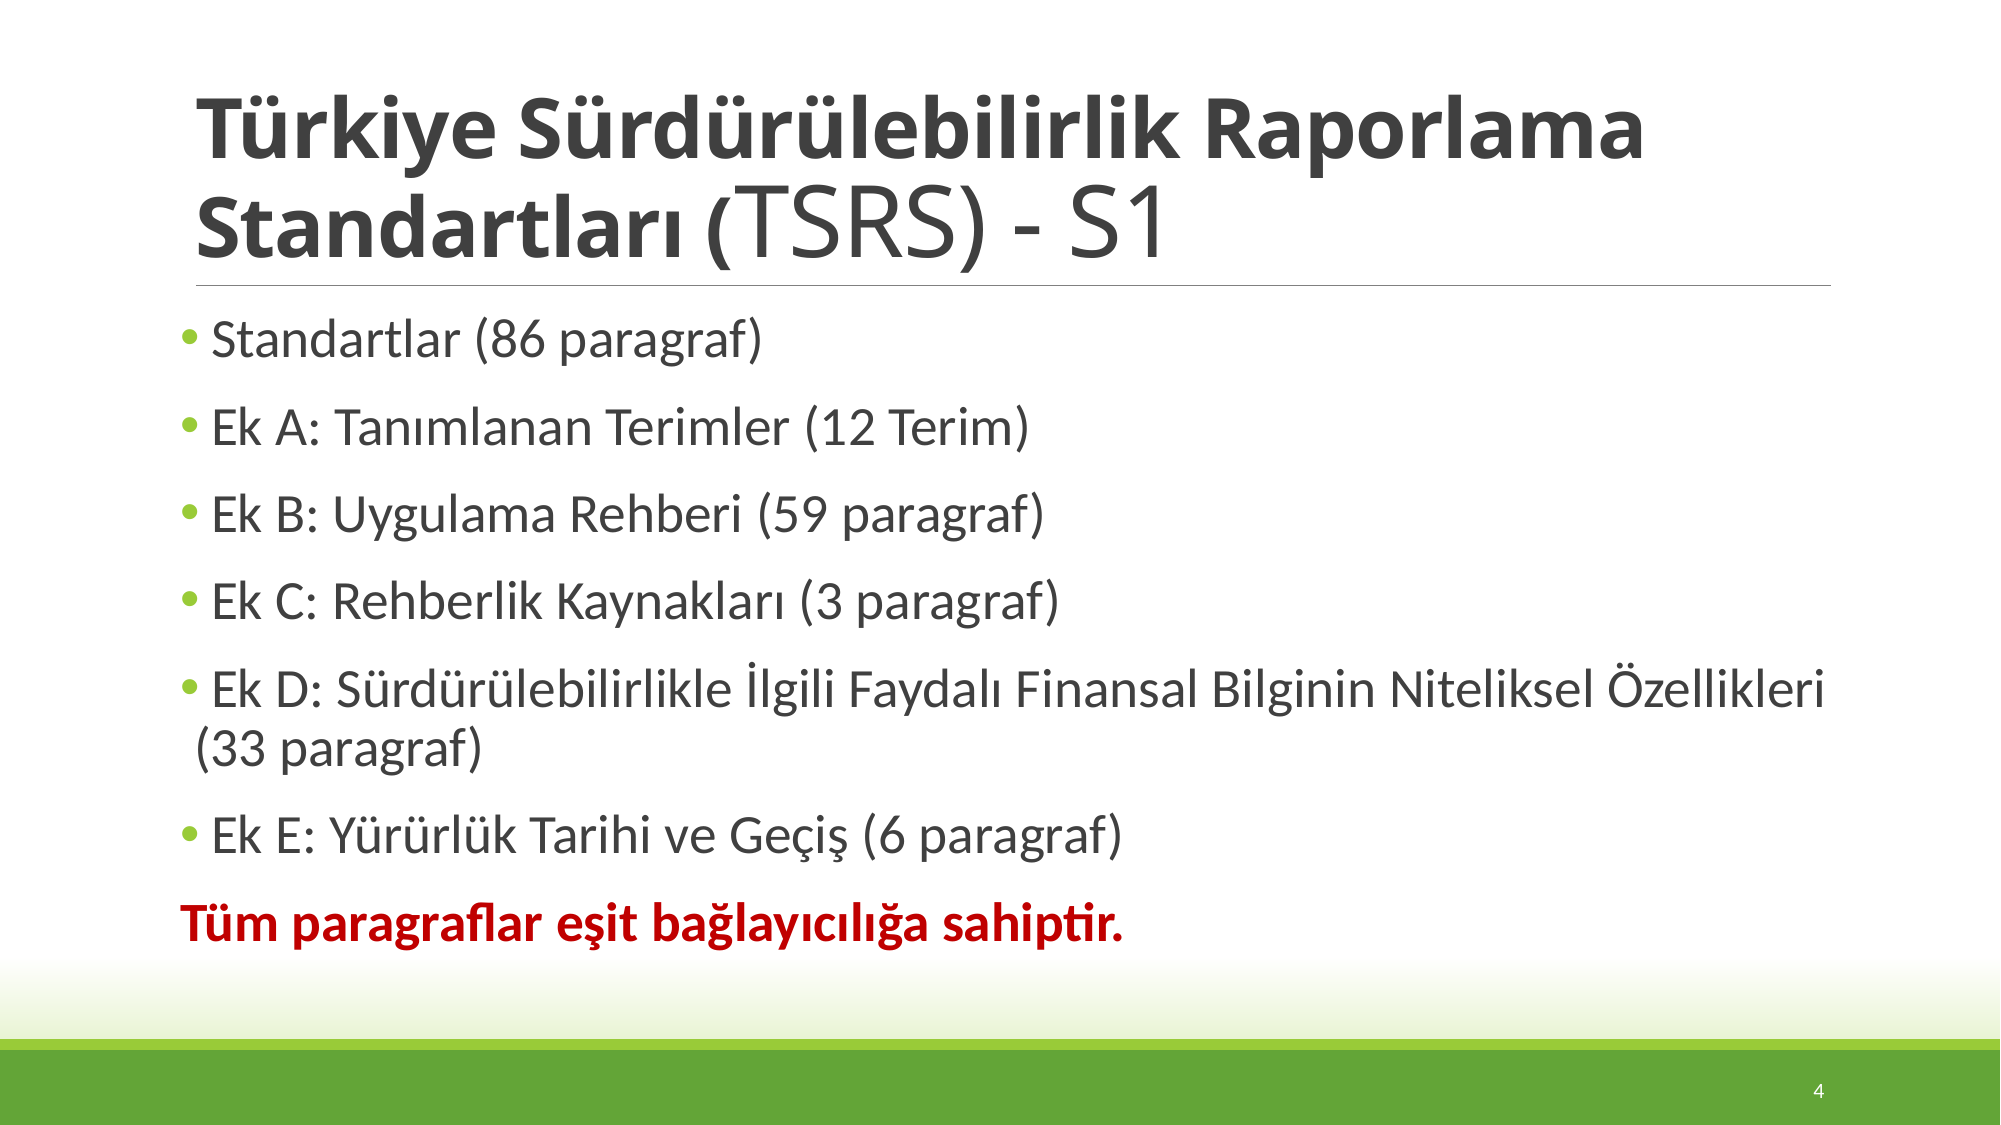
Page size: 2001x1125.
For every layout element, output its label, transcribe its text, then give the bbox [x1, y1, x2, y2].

slide_number 4 [1624, 1059, 1840, 1120]
list Standartlar (86 paragraf) Ek A: Tanımlanan Terimler (12 Terim) Ek B: Uygulama Rehberi (59 paragraf) Ek C: Rehberlik Kaynakları (3 paragraf) Ek D: Sürdürülebilirlikle İlgili Faydalı Finansal Bilginin Niteliksel Özellikleri (33 paragraf) Ek E: Yürürlük Tarihi ve Geçiş (6 paragraf) Tüm paragraflar eşit bağlayıcılığa sahiptir. [180, 302, 1845, 963]
title Türkiye Sürdürülebilirlik Raporlama Standartları (TSRS) - S1 [180, 47, 1830, 285]
